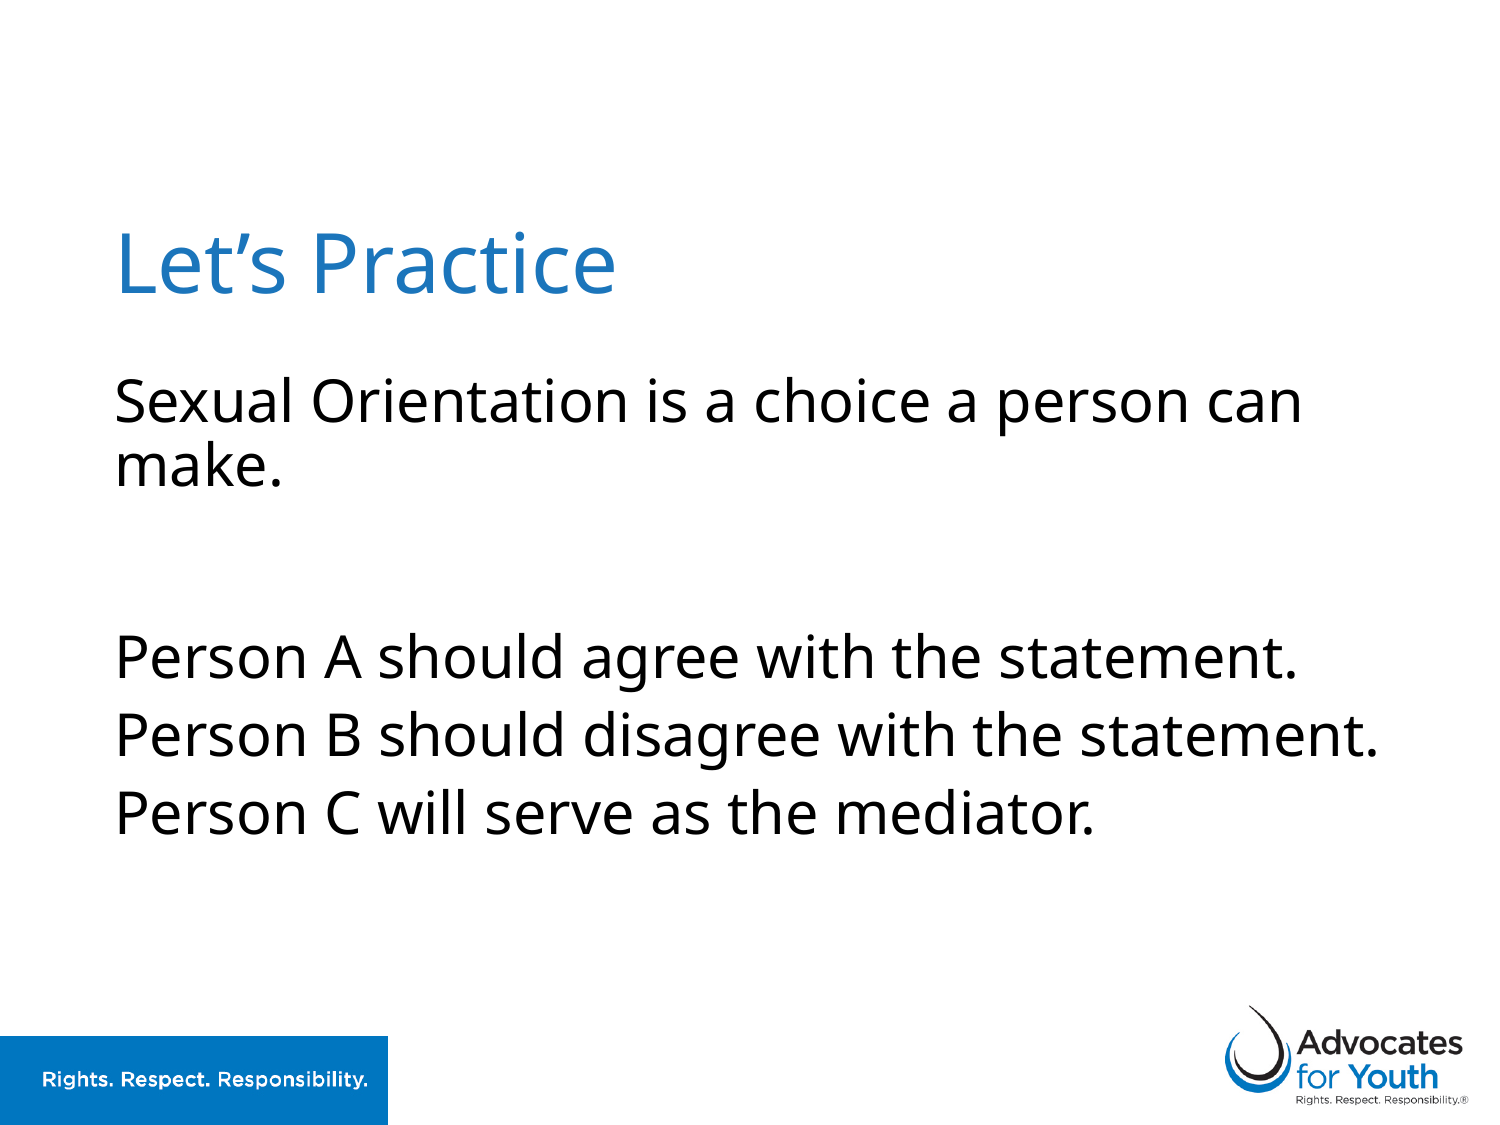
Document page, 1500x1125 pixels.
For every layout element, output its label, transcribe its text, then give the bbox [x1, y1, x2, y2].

picture [0, 1036, 388, 1125]
list Sexual Orientation is a choice a person can make. Person A should agree with the statement. Person B should disagree with the statement. Person C will serve as the mediator. [103, 365, 1397, 901]
picture [1199, 990, 1500, 1125]
title Let’s Practice [103, 185, 1397, 349]
